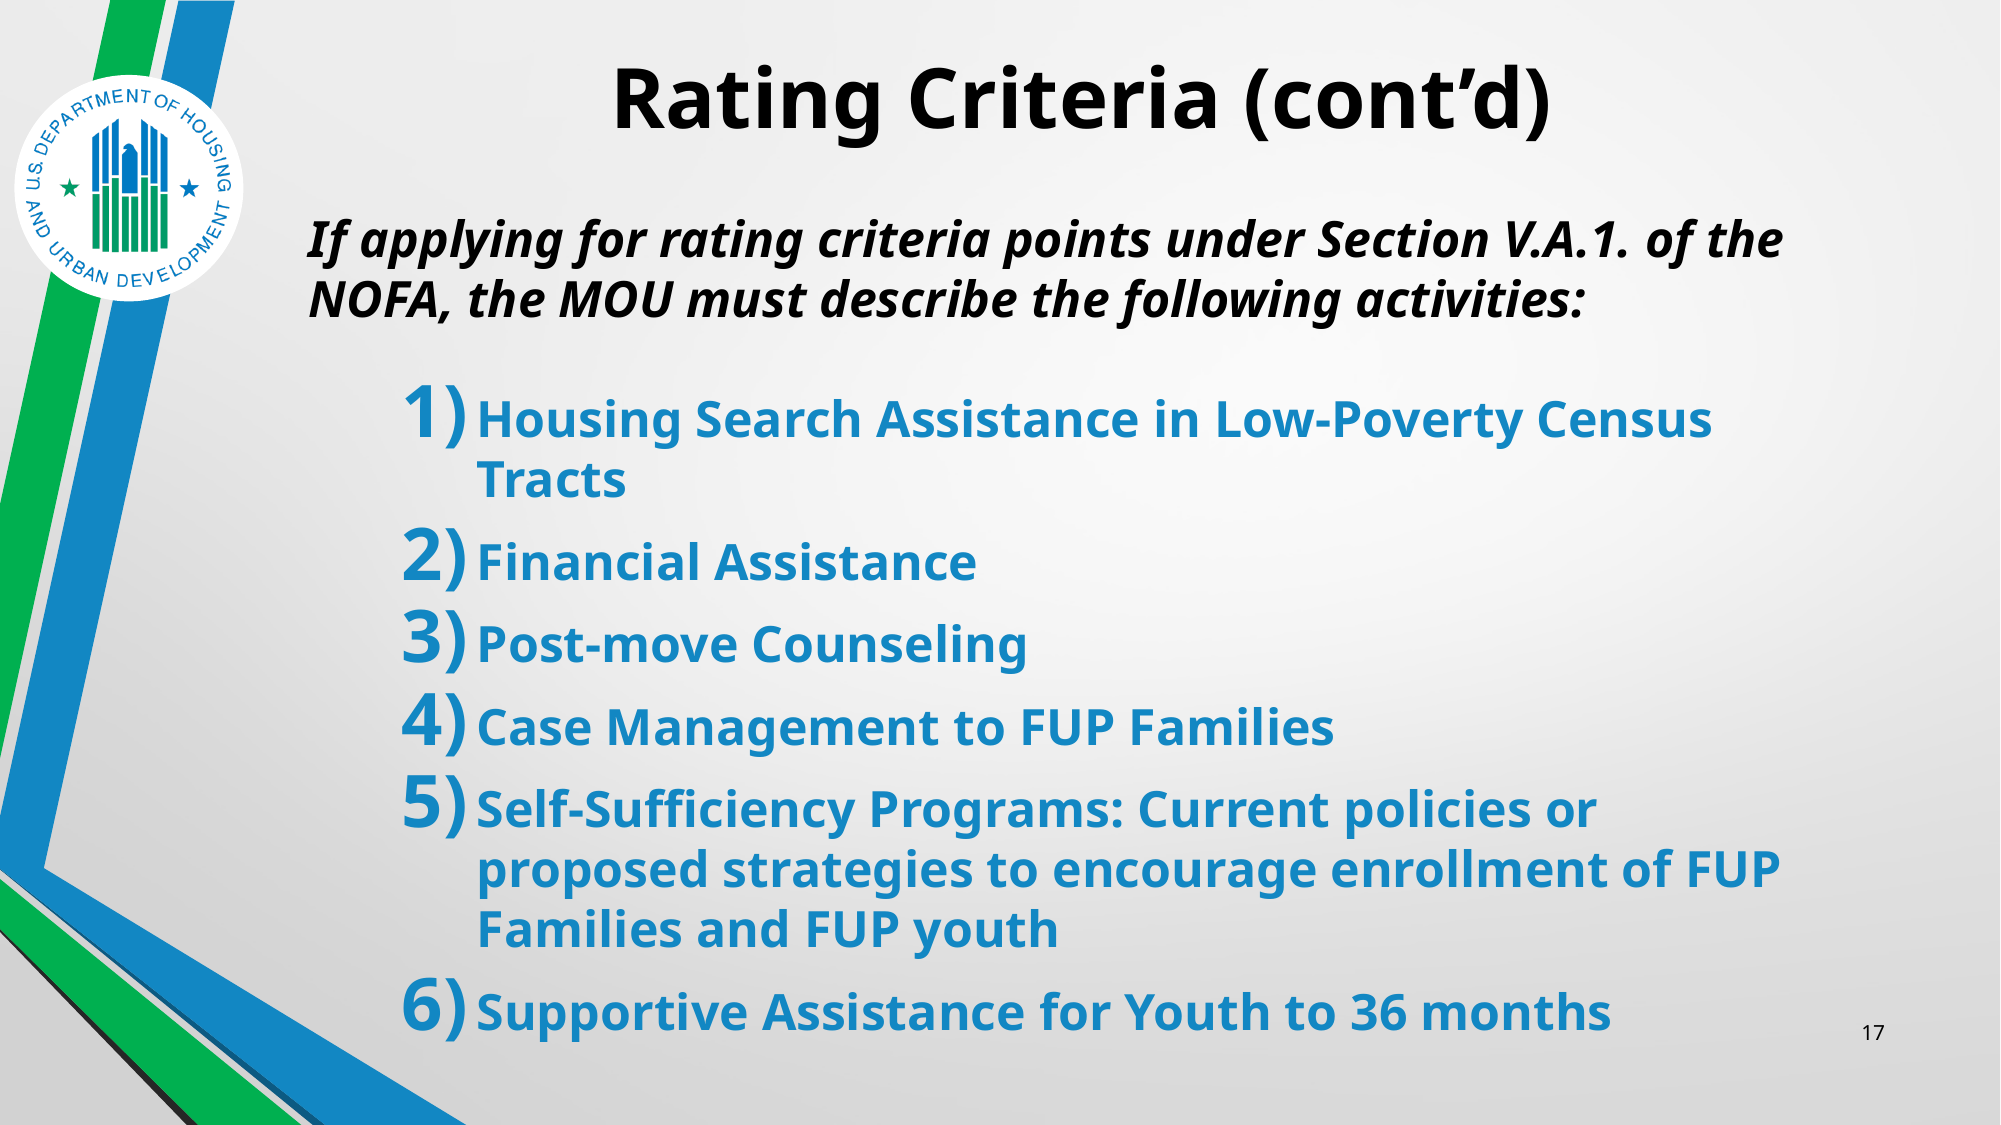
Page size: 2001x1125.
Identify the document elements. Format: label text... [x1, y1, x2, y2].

slide_number 17 [1809, 1003, 1900, 1064]
list Housing Search Assistance in Low-Poverty Census Tracts Financial Assistance Post-move Counseling Case Management to FUP Families Self-Sufficiency Programs: Current policies or proposed strategies to encourage enrollment of FUP Families and FUP youth Supportive Assistance for Youth to 36 months [386, 336, 1855, 1092]
picture [26, 89, 231, 287]
text_box If applying for rating criteria points under Section V.A.1. of the NOFA, the MOU must describe the following activities: [294, 200, 1854, 336]
title Rating Criteria (cont’d) [239, 27, 1925, 164]
